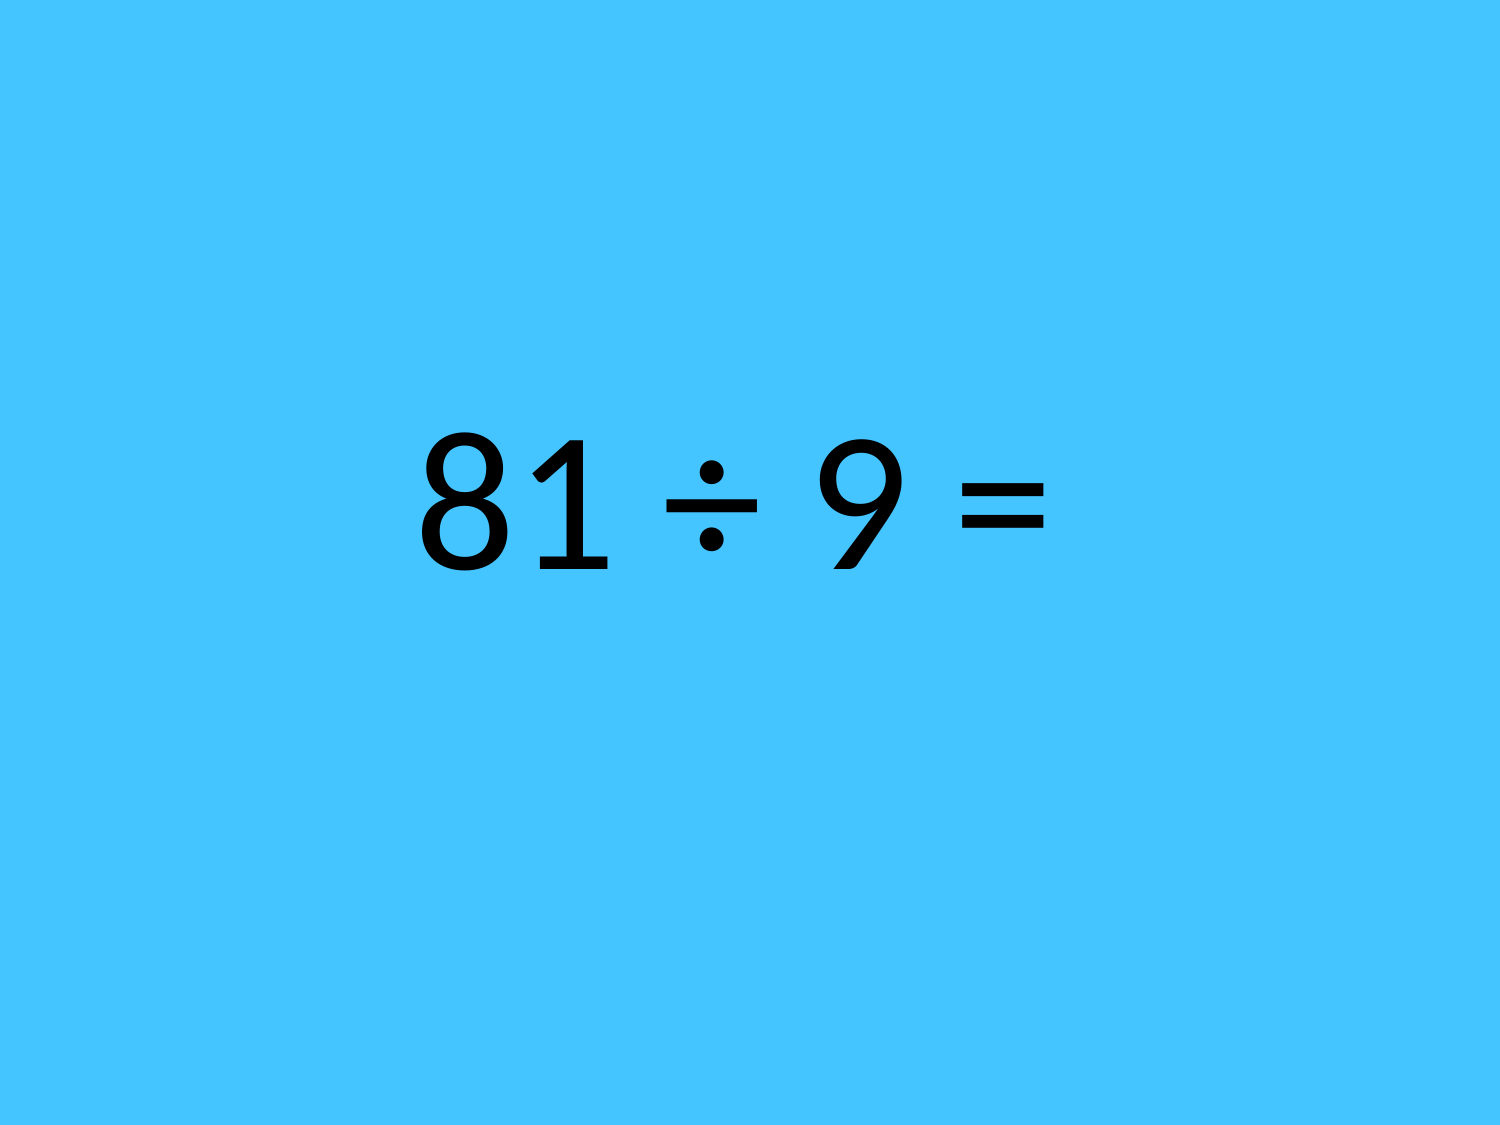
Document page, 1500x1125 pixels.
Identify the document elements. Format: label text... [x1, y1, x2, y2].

text_box 81 ÷ 9 = [399, 362, 1138, 618]
